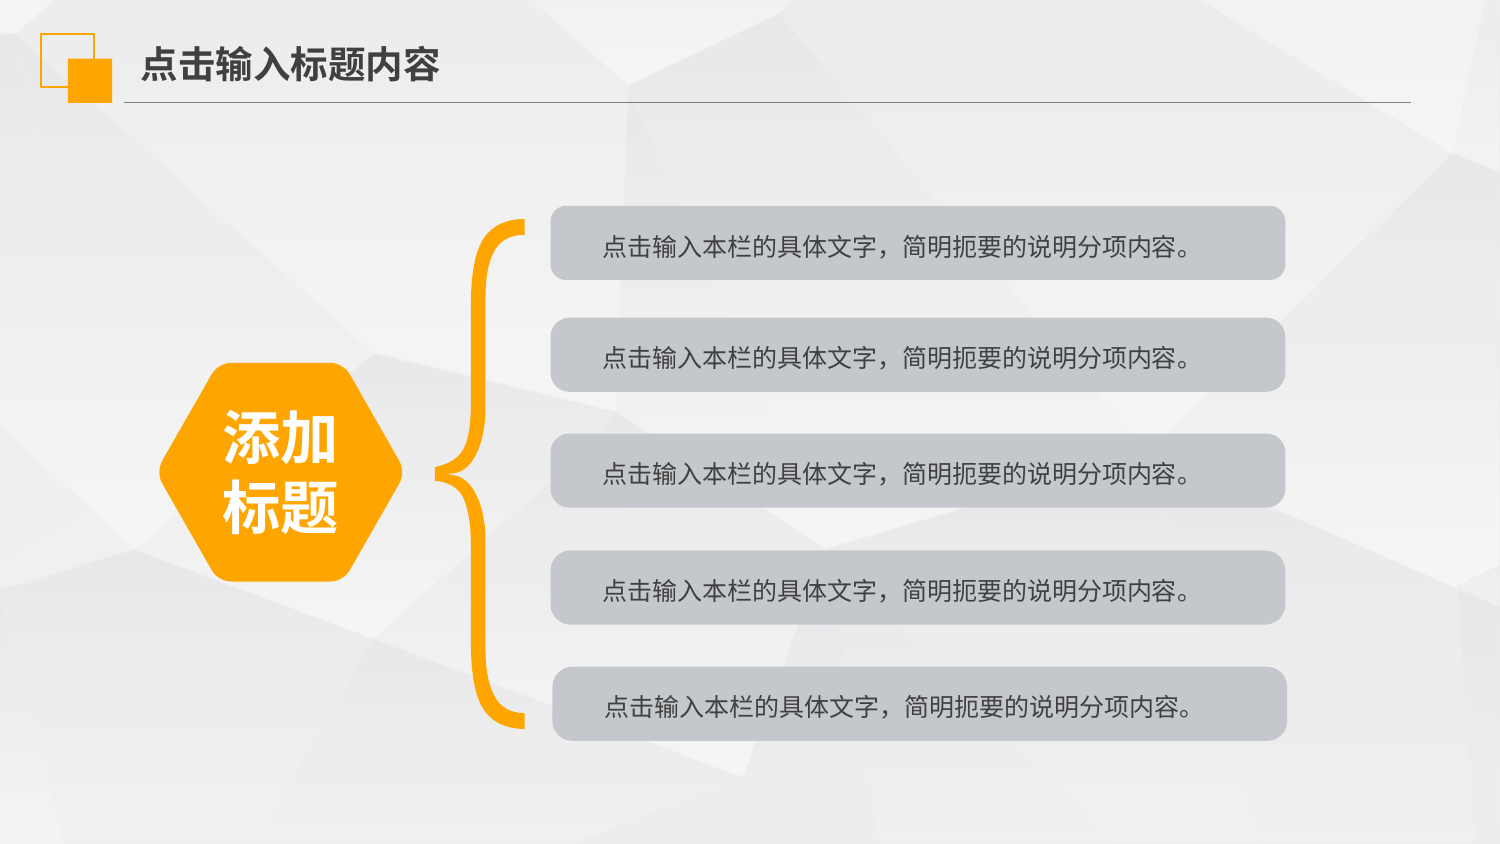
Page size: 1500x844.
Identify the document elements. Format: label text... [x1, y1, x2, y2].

text_box 点击输入本栏的具体文字，简明扼要的说明分项内容。 [602, 569, 1220, 606]
picture [0, 0, 1500, 844]
text_box 点击输入标题内容 [140, 32, 491, 95]
text_box 点击输入本栏的具体文字，简明扼要的说明分项内容。 [602, 225, 1220, 262]
text_box [548, 548, 1288, 627]
text_box 添加标题 [206, 401, 356, 542]
text_box [548, 431, 1288, 510]
text_box [550, 664, 1290, 743]
text_box [159, 362, 403, 582]
text_box [548, 203, 1288, 283]
text_box [548, 315, 1288, 394]
text_box 点击输入本栏的具体文字，简明扼要的说明分项内容。 [604, 685, 1222, 722]
text_box [434, 219, 525, 729]
text_box 点击输入本栏的具体文字，简明扼要的说明分项内容。 [602, 452, 1220, 489]
text_box 点击输入本栏的具体文字，简明扼要的说明分项内容。 [602, 336, 1220, 373]
